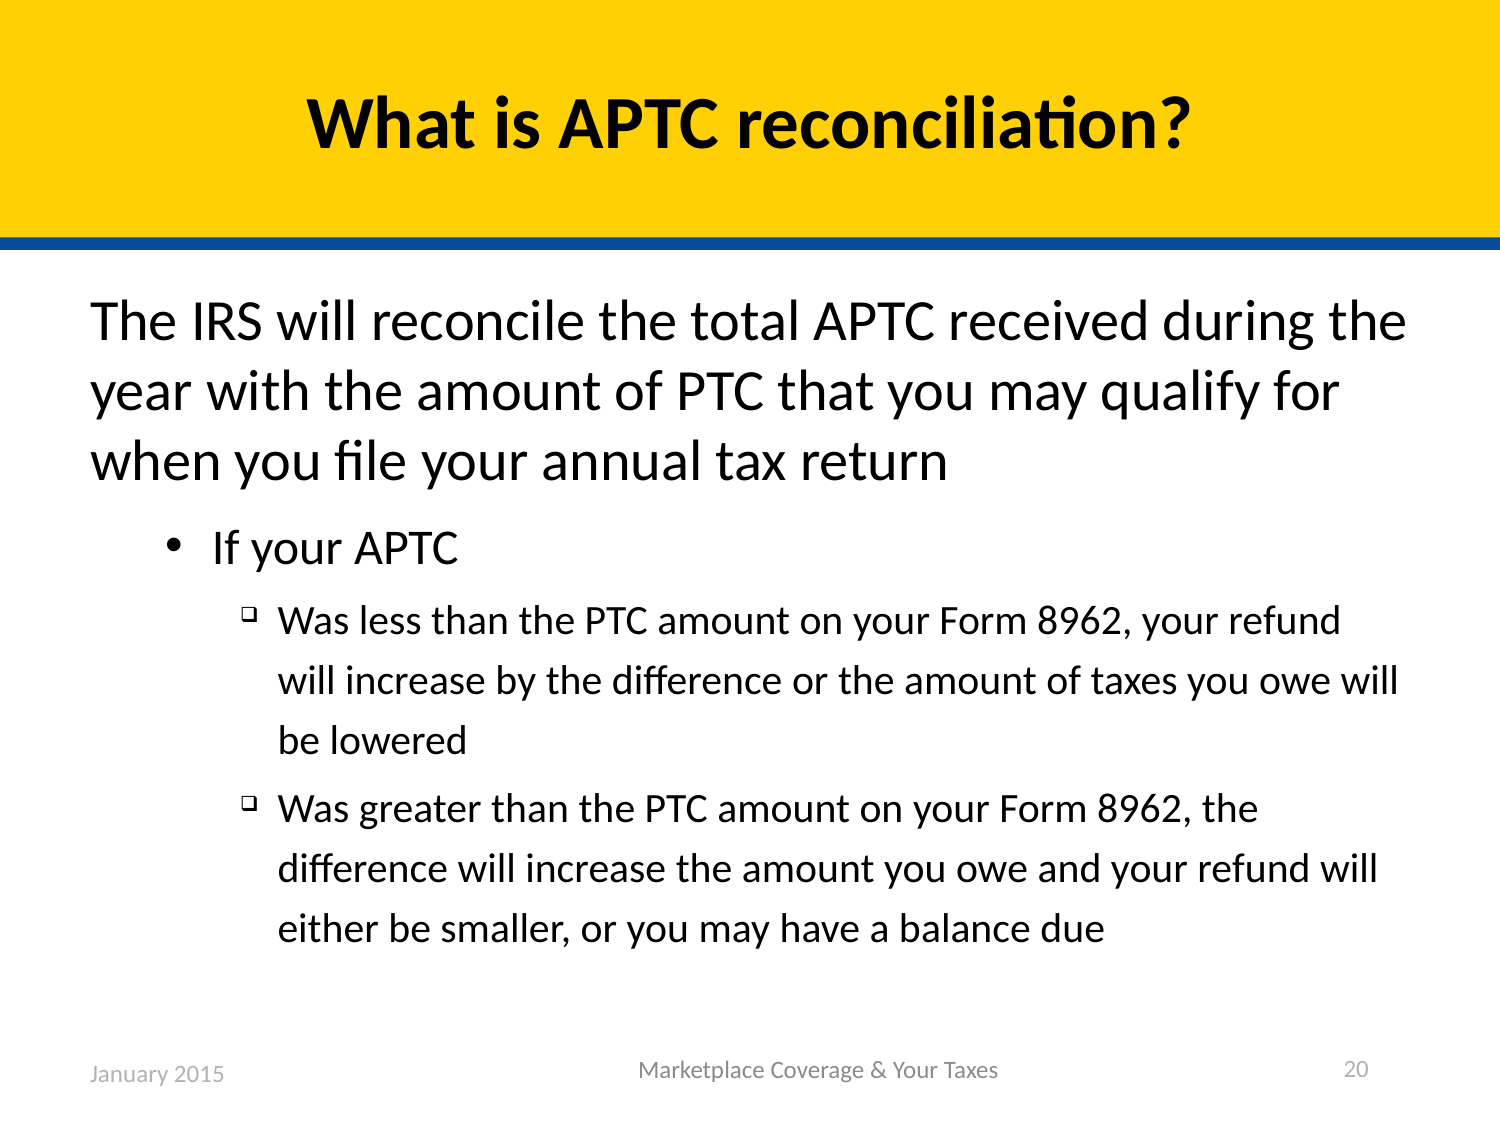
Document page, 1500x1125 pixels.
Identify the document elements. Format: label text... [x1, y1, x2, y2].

title What is APTC reconciliation? [0, 0, 1500, 238]
slide_number 20 [1275, 1037, 1438, 1098]
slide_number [75, 1042, 425, 1103]
list The IRS will reconcile the total APTC received during the year with the amount of PTC that you may qualify for when you file your annual tax return If your APTC Was less than the PTC amount on your Form 8962, your refund will increase by the difference or the amount of taxes you owe will be lowered Was greater than the PTC amount on your Form 8962, the difference will increase the amount you owe and your refund will either be smaller, or you may have a balance due [75, 275, 1425, 980]
